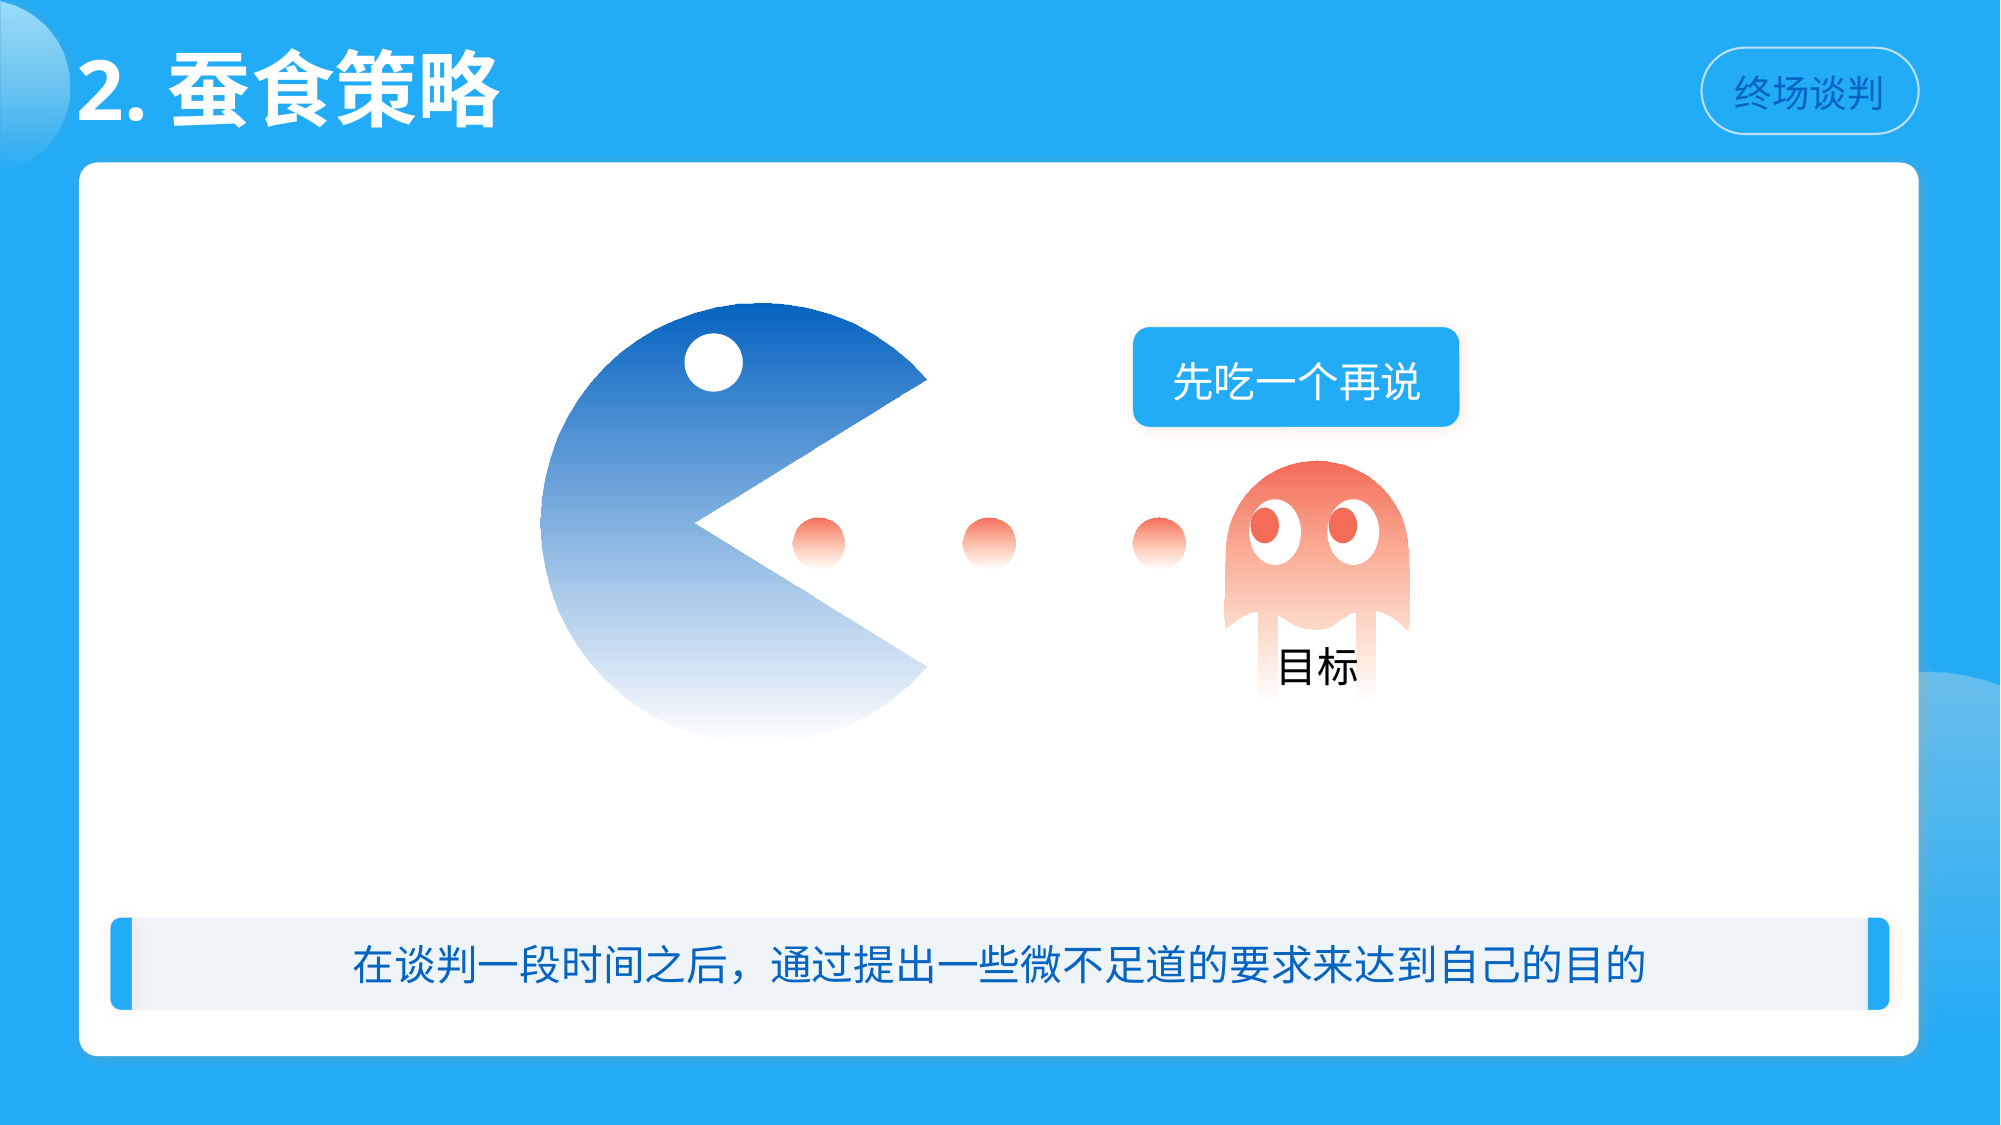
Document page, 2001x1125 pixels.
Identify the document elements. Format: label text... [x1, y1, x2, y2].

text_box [110, 917, 1890, 1010]
text_box 终场谈判 [1720, 62, 1900, 123]
list 2.蚕食策略 [61, 40, 1093, 115]
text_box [540, 302, 1460, 744]
